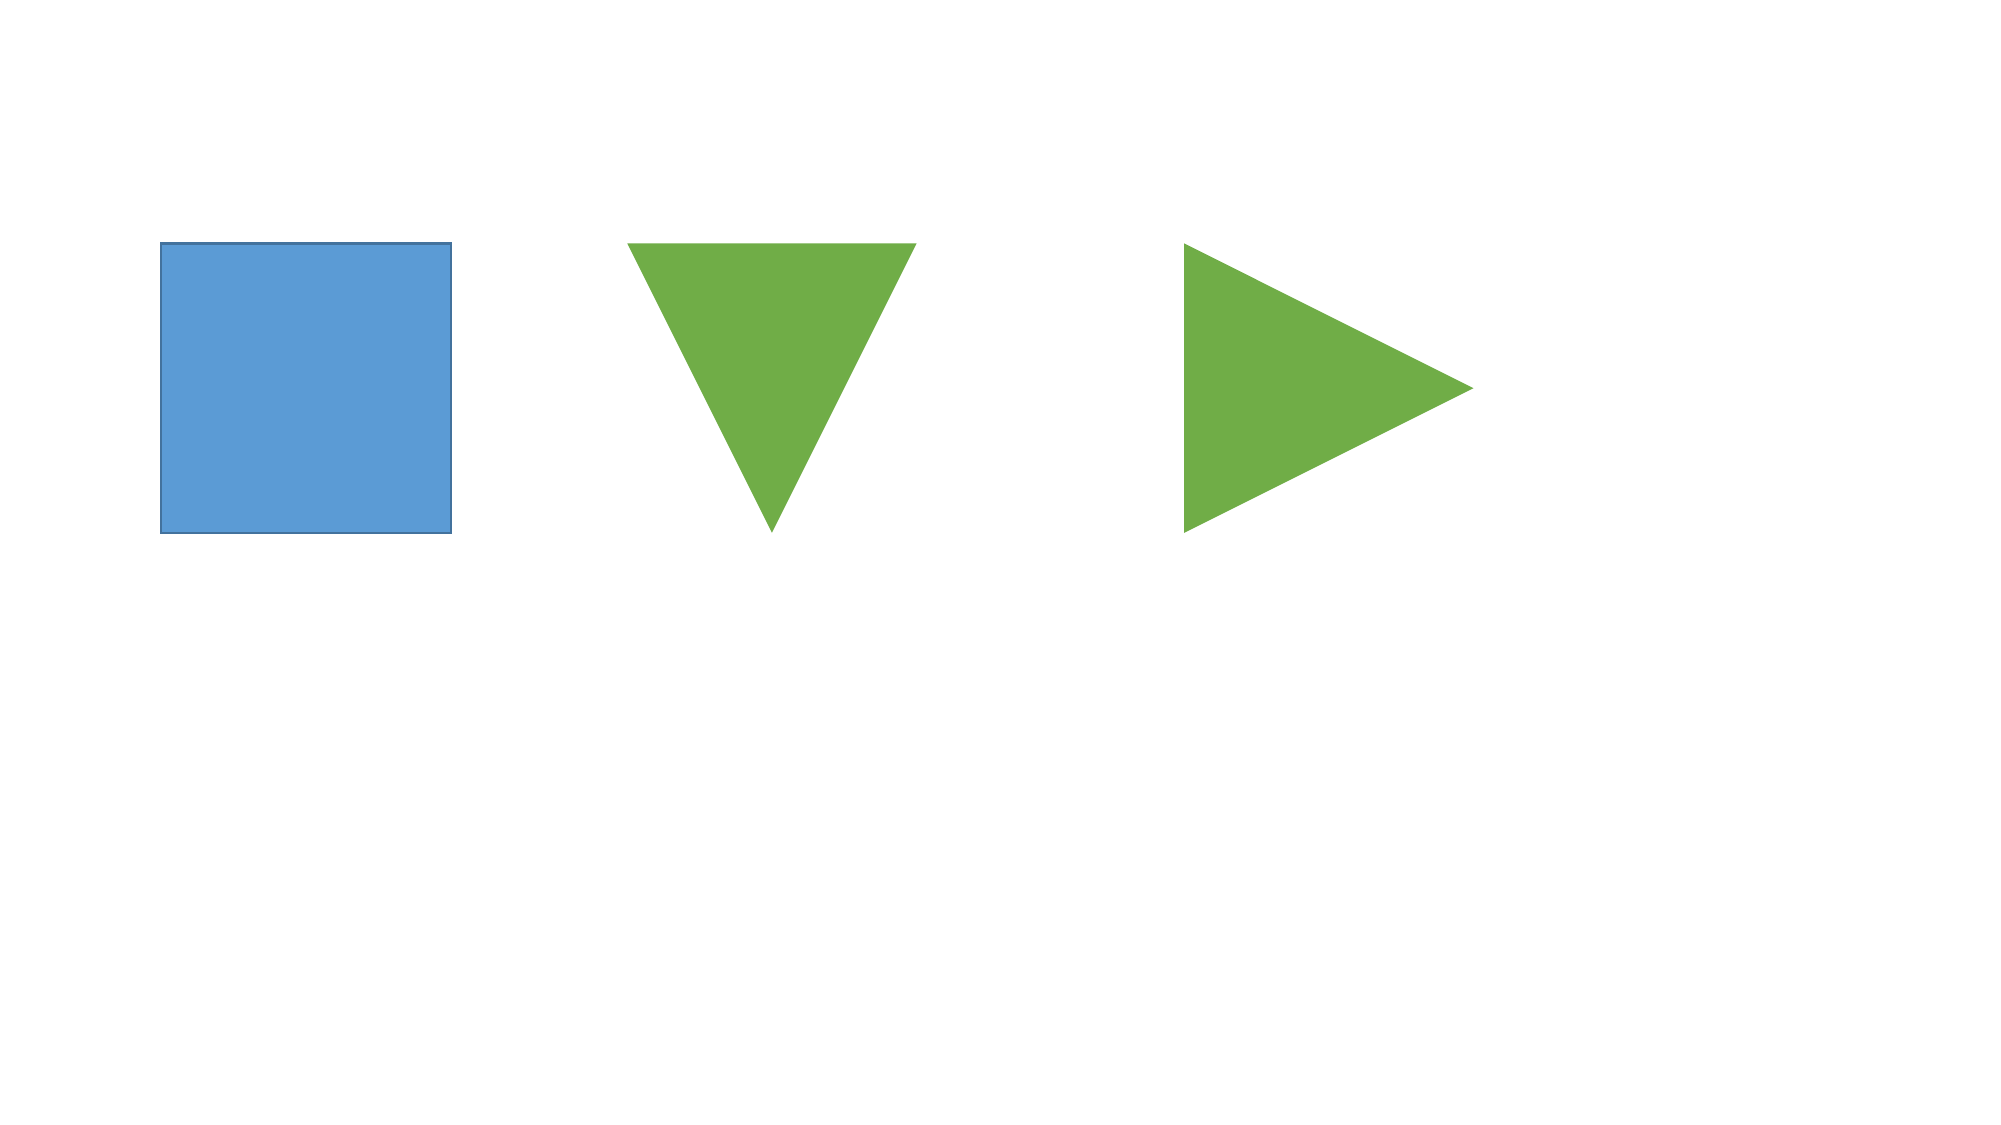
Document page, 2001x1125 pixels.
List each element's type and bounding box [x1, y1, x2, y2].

text_box [160, 242, 452, 534]
text_box [1183, 241, 1476, 535]
text_box [625, 242, 919, 536]
